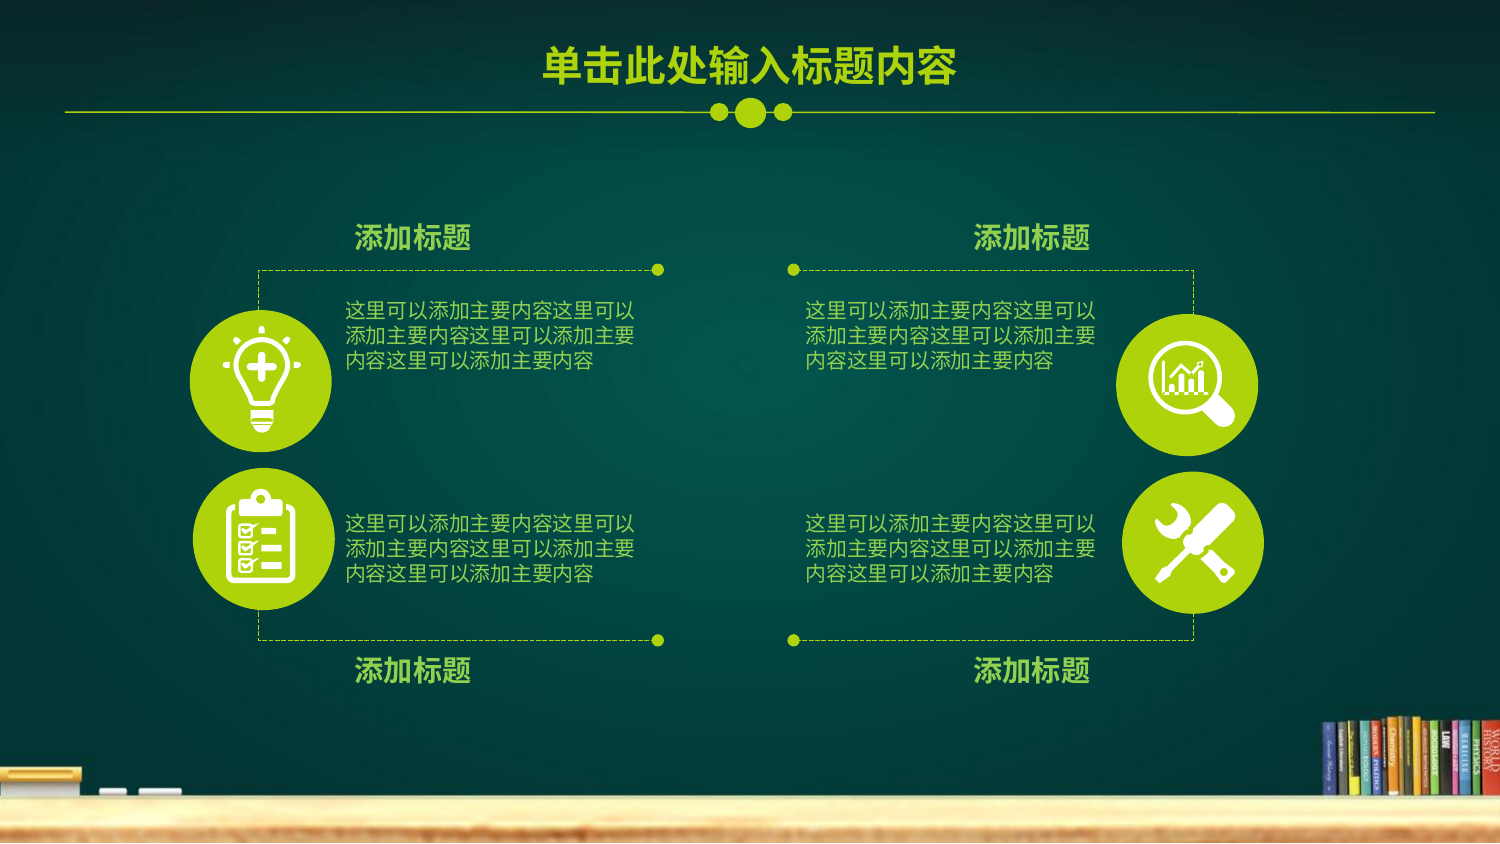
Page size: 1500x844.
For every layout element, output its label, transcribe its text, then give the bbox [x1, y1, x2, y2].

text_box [192, 467, 335, 611]
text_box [1121, 471, 1265, 615]
text_box 添加标题 [343, 646, 560, 693]
text_box [787, 566, 1194, 647]
text_box 这里可以添加主要内容这里可以添加主要内容这里可以添加主要内容这里可以添加主要内容 [794, 505, 1114, 592]
text_box [258, 592, 665, 647]
text_box 添加标题 [885, 646, 1102, 693]
text_box 添加标题 [885, 213, 1102, 261]
text_box [787, 263, 1194, 313]
text_box [258, 263, 665, 310]
text_box 单击此处输入标题内容 [526, 32, 974, 97]
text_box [1115, 313, 1259, 457]
text_box 这里可以添加主要内容这里可以添加主要内容这里可以添加主要内容这里可以添加主要内容 [794, 292, 1114, 379]
picture [0, 0, 1500, 844]
text_box 这里可以添加主要内容这里可以添加主要内容这里可以添加主要内容这里可以添加主要内容 [340, 505, 653, 592]
text_box 这里可以添加主要内容这里可以添加主要内容这里可以添加主要内容这里可以添加主要内容 [333, 292, 653, 379]
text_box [189, 309, 332, 453]
text_box 添加标题 [343, 213, 560, 261]
